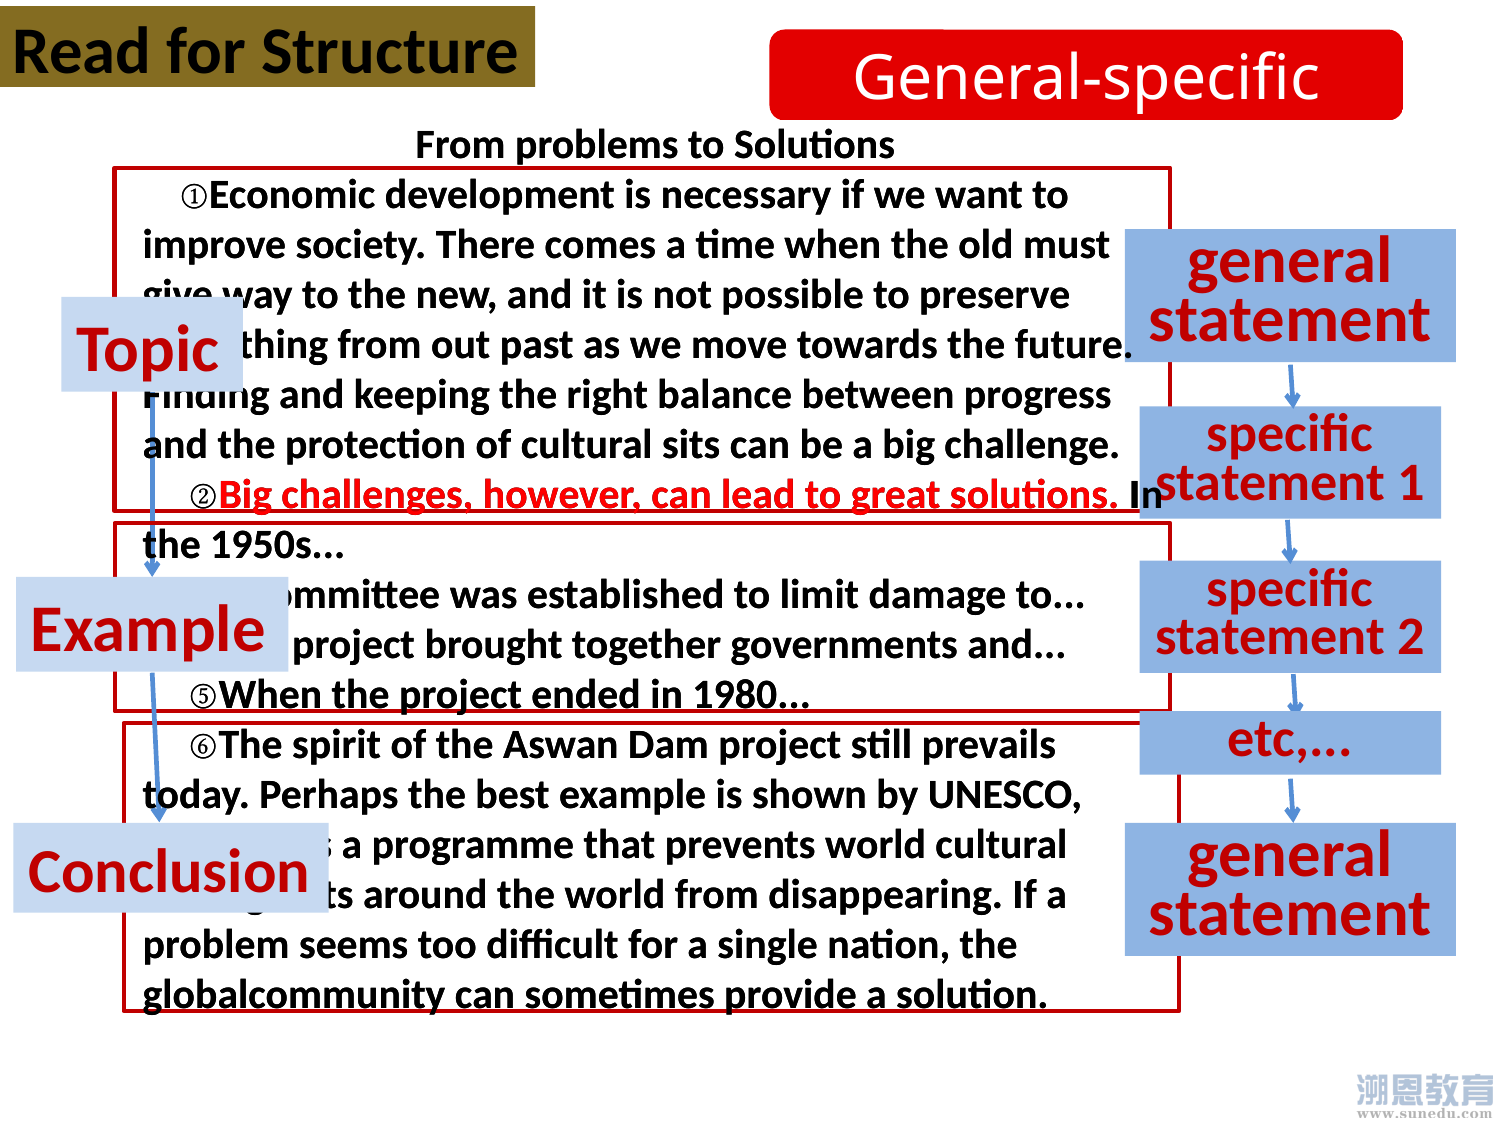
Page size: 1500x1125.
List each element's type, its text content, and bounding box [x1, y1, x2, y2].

text_box Topic [61, 296, 243, 392]
text_box General-specific [767, 27, 1406, 123]
text_box [122, 721, 127, 822]
text_box [112, 392, 127, 513]
text_box Conclusion [13, 822, 329, 913]
text_box specific statement 2 [1184, 560, 1442, 673]
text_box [1290, 364, 1294, 409]
text_box Read for Structure [0, 4, 537, 88]
picture [1356, 1073, 1493, 1118]
text_box specific statement 1 [1184, 406, 1442, 519]
text_box [113, 672, 127, 713]
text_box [1293, 673, 1297, 719]
text_box [113, 521, 127, 576]
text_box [151, 672, 160, 823]
text_box [112, 166, 127, 296]
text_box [1287, 519, 1291, 565]
text_box [122, 913, 127, 1013]
text_box general statement [1184, 229, 1456, 363]
text_box general statement [1184, 822, 1456, 956]
text_box Example [16, 576, 289, 672]
text_box From problems to Solutions ①Economic development is necessary if we want to improve society. There comes a time when the old must give way to the new, and it is not possible to preserve everything from out past as we move towards the future. Finding and keeping the right balance between progress and the protection of cultural sits can be a big challenge. ②Big challenges, however, can lead to great solutions. In the 1950s... ③A committee was established to limit damage to... ④The project brought together governments and... ⑤When the project ended in 1980... ⑥The spirit of the Aswan Dam project still prevails today. Perhaps the best example is shown by UNESCO, which runs a programme that prevents world cultural heritage sits around the world from disappearing. If a problem seems too difficult for a single nation, the globalcommunity can sometimes provide a solution. [127, 109, 1184, 1025]
text_box etc,... [1139, 711, 1442, 775]
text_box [1290, 778, 1294, 824]
